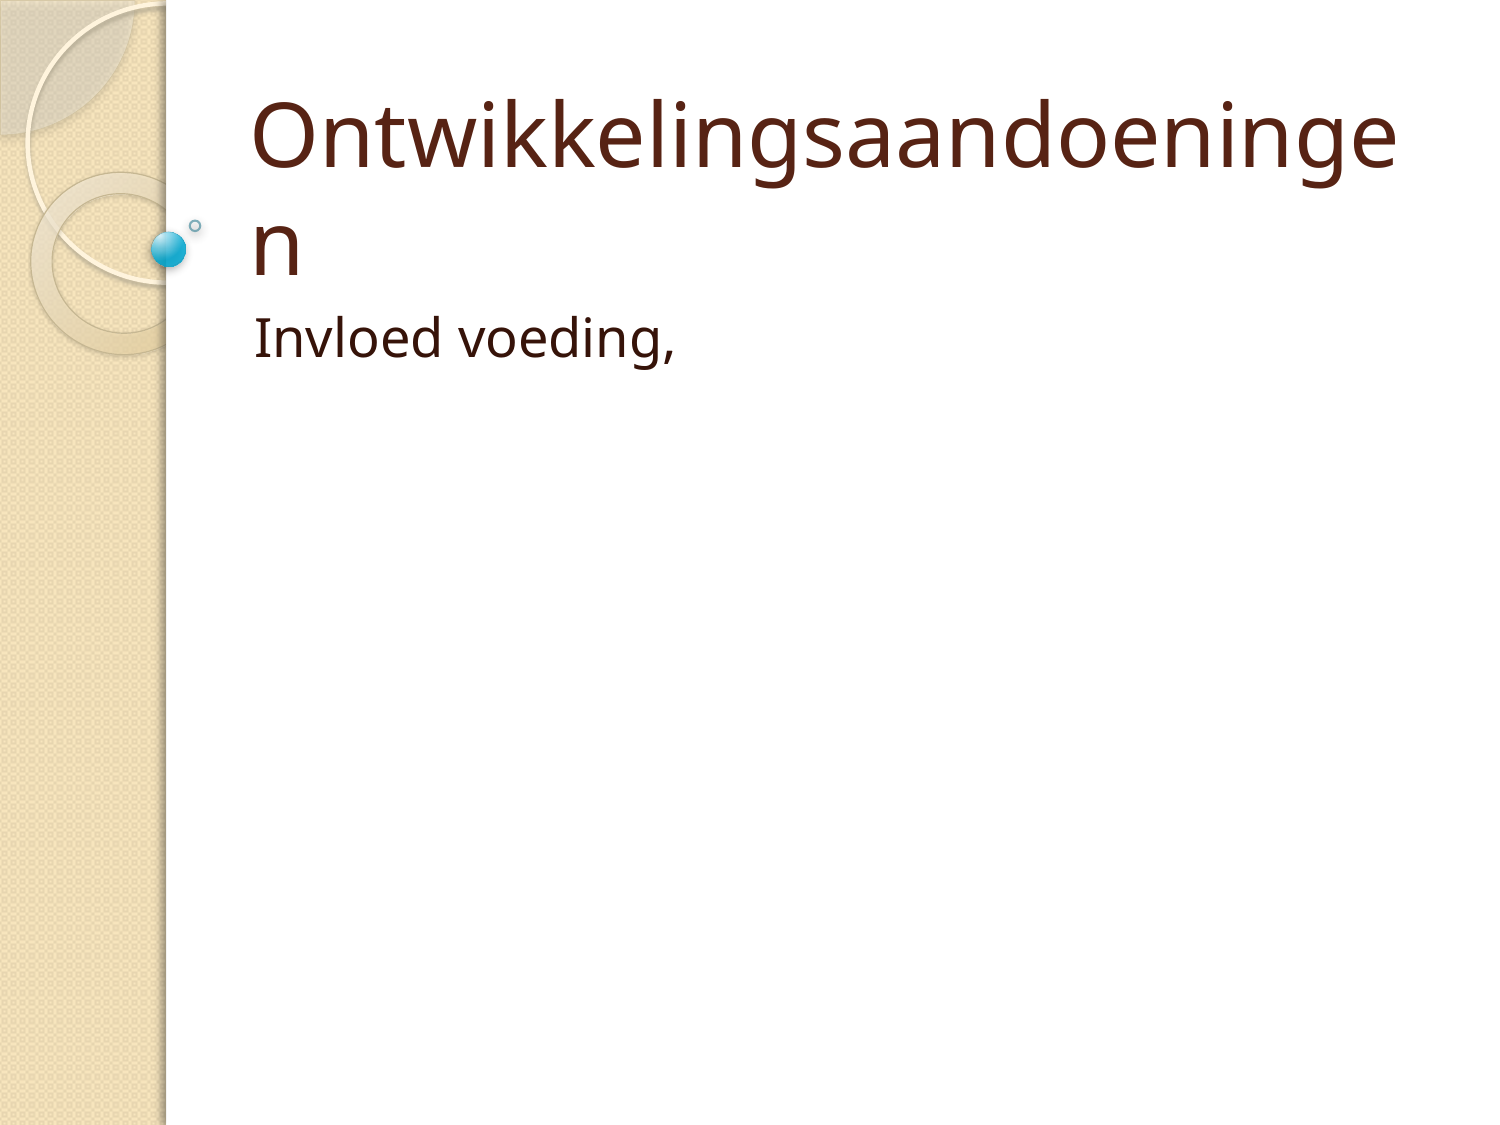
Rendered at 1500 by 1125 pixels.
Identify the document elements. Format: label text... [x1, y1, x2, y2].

title Ontwikkelingsaandoeningen [234, 59, 1450, 301]
subtitle Invloed voeding, [234, 303, 1450, 591]
